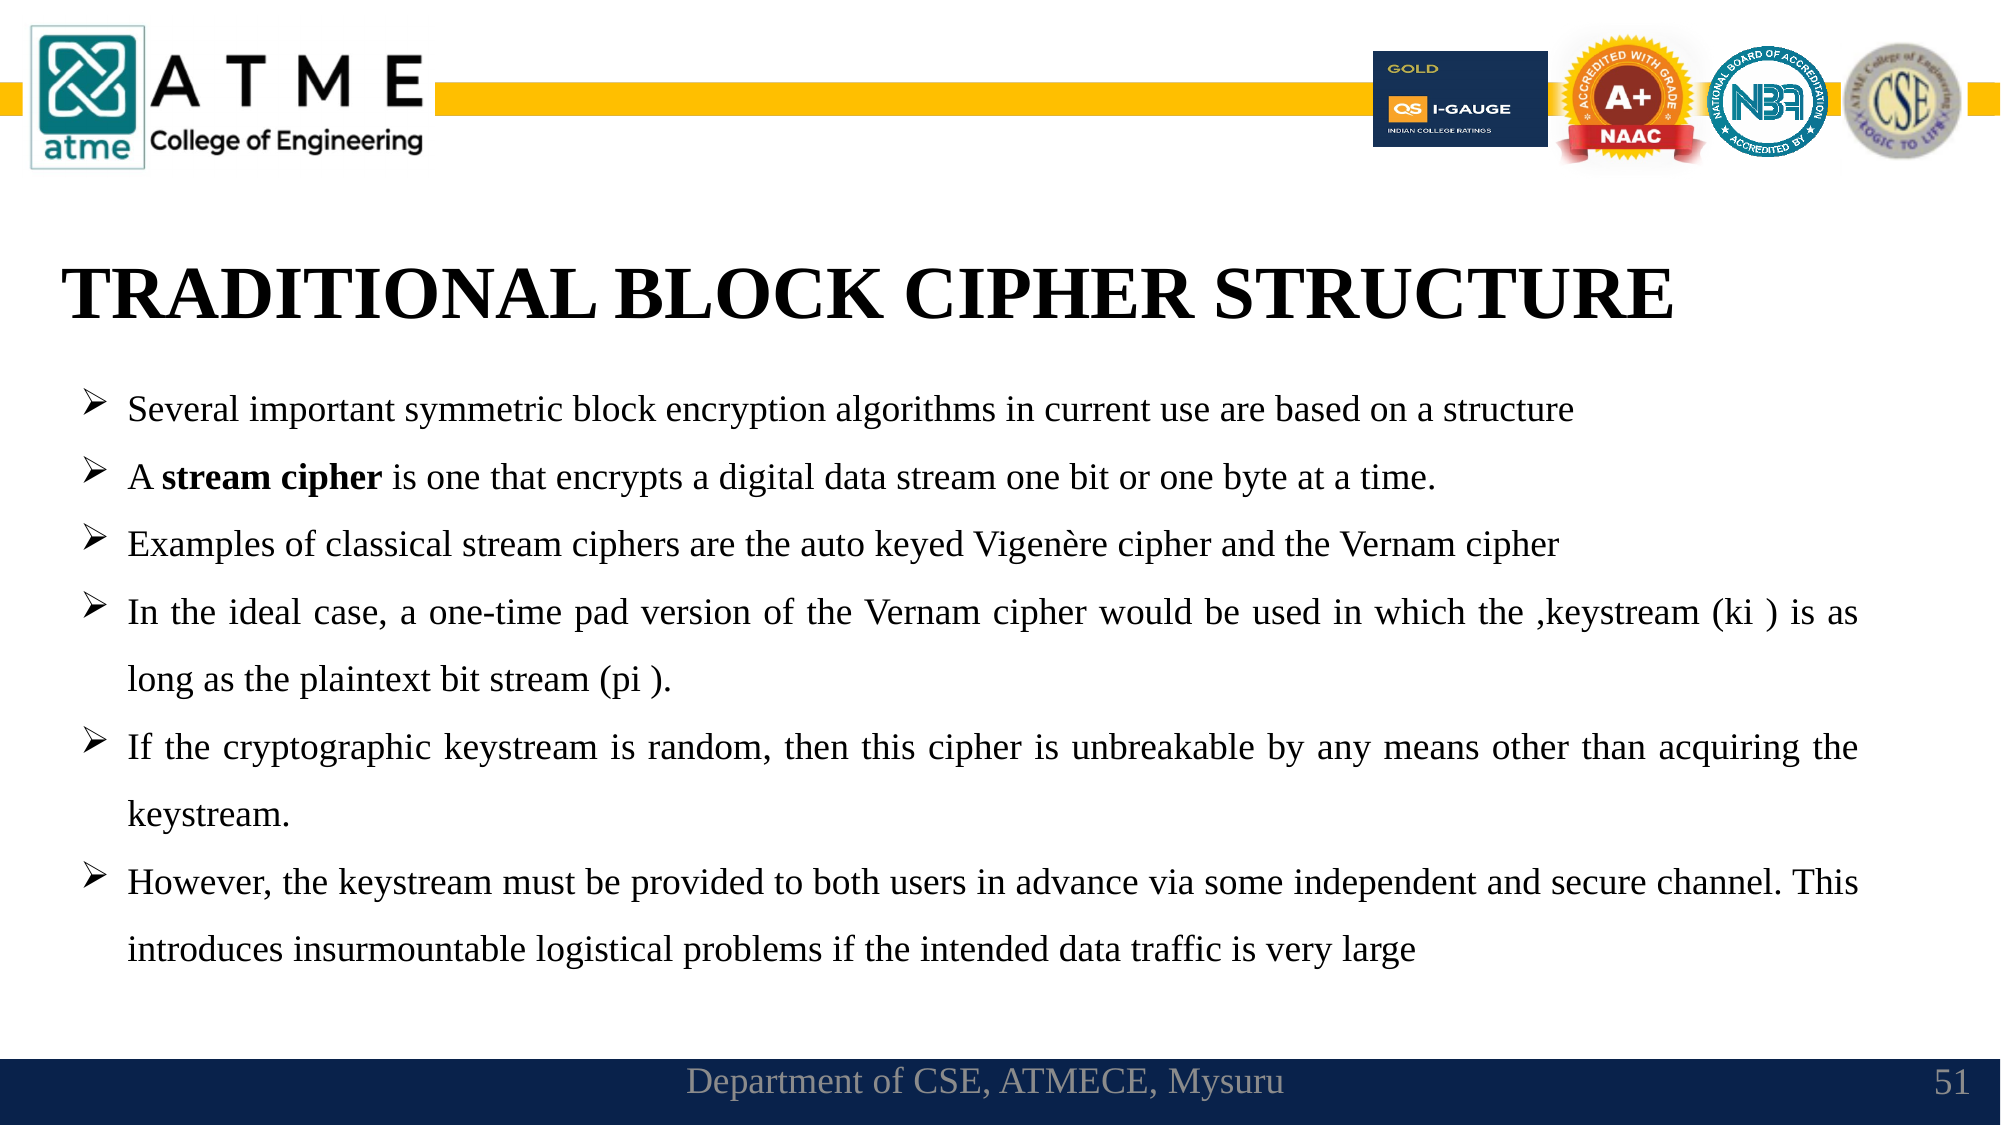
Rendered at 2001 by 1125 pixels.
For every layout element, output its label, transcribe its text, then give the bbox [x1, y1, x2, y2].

picture [1840, 26, 1968, 176]
text_box Several important symmetric block encryption algorithms in current use are based on a structure A stream cipher is one that encrypts a digital data stream one bit or one byte at a time. Examples of classical stream ciphers are the auto keyed Vigenère cipher and the Vernam cipher In the ideal case, a one-time pad version of the Vernam cipher would be used in which the ,keystream (ki ) is as long as the plaintext bit stream (pi ). If the cryptographic keystream is random, then this cipher is unbreakable by any means other than acquiring the keystream. However, the keystream must be provided to both users in advance via some independent and secure channel. This introduces insurmountable logistical problems if the intended data traffic is very large [65, 354, 1877, 977]
footer Department of CSE, ATMECE, Mysuru [501, 1056, 1470, 1102]
text_box TRADITIONAL BLOCK CIPHER STRUCTURE [47, 236, 1745, 342]
picture [0, 1059, 2001, 1125]
picture [1373, 20, 1828, 180]
slide_number 51 [1511, 1057, 1972, 1103]
picture [22, 15, 435, 178]
